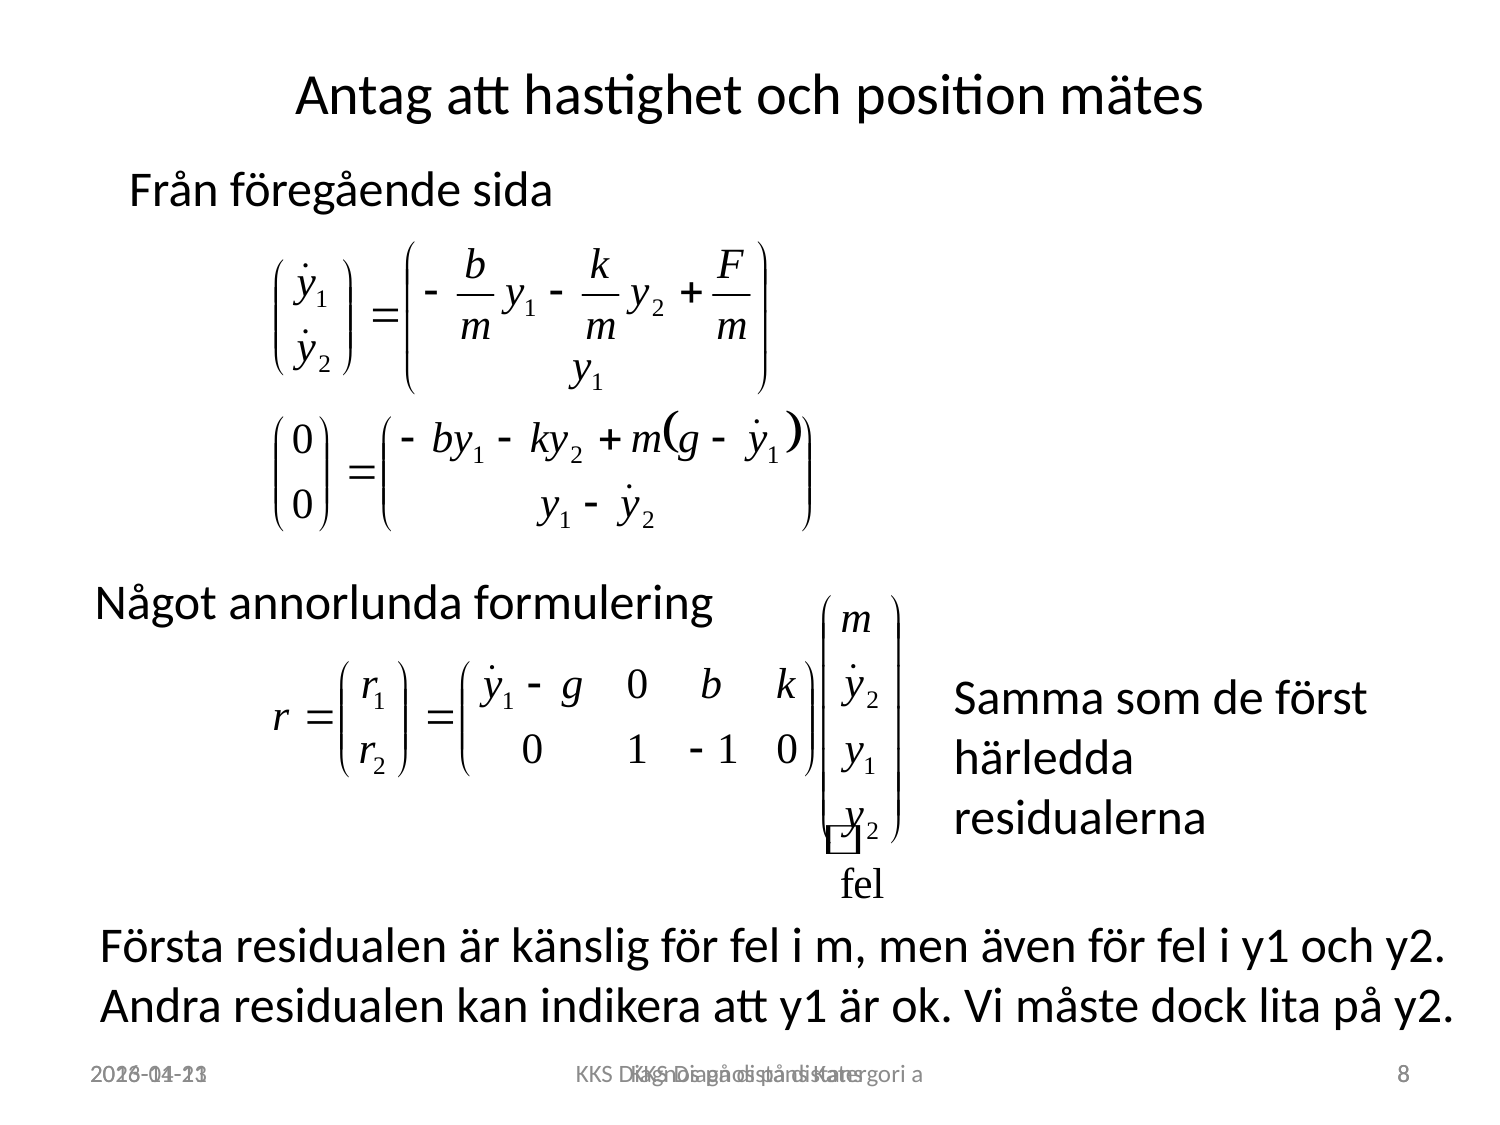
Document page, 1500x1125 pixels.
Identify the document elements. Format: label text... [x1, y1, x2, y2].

text_box KKS Diagnos på distans Katergori a [512, 1042, 988, 1103]
text_box 2013-04-23 [75, 1042, 425, 1103]
text_box Något annorlunda formulering [79, 562, 729, 638]
text_box Från föregående sida [114, 148, 569, 224]
text_box 8 [1074, 1042, 1425, 1103]
text_box Första residualen är känslig för fel i m, men även för fel i y1 och y2. Andra residualen kan indikera att y1 är ok. Vi måste dock lita på y2. [85, 905, 1471, 1040]
title Antag att hastighet och position mätes [75, 45, 1425, 138]
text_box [265, 585, 914, 908]
text_box Samma som de först härledda residualerna [938, 656, 1447, 852]
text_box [265, 231, 824, 543]
